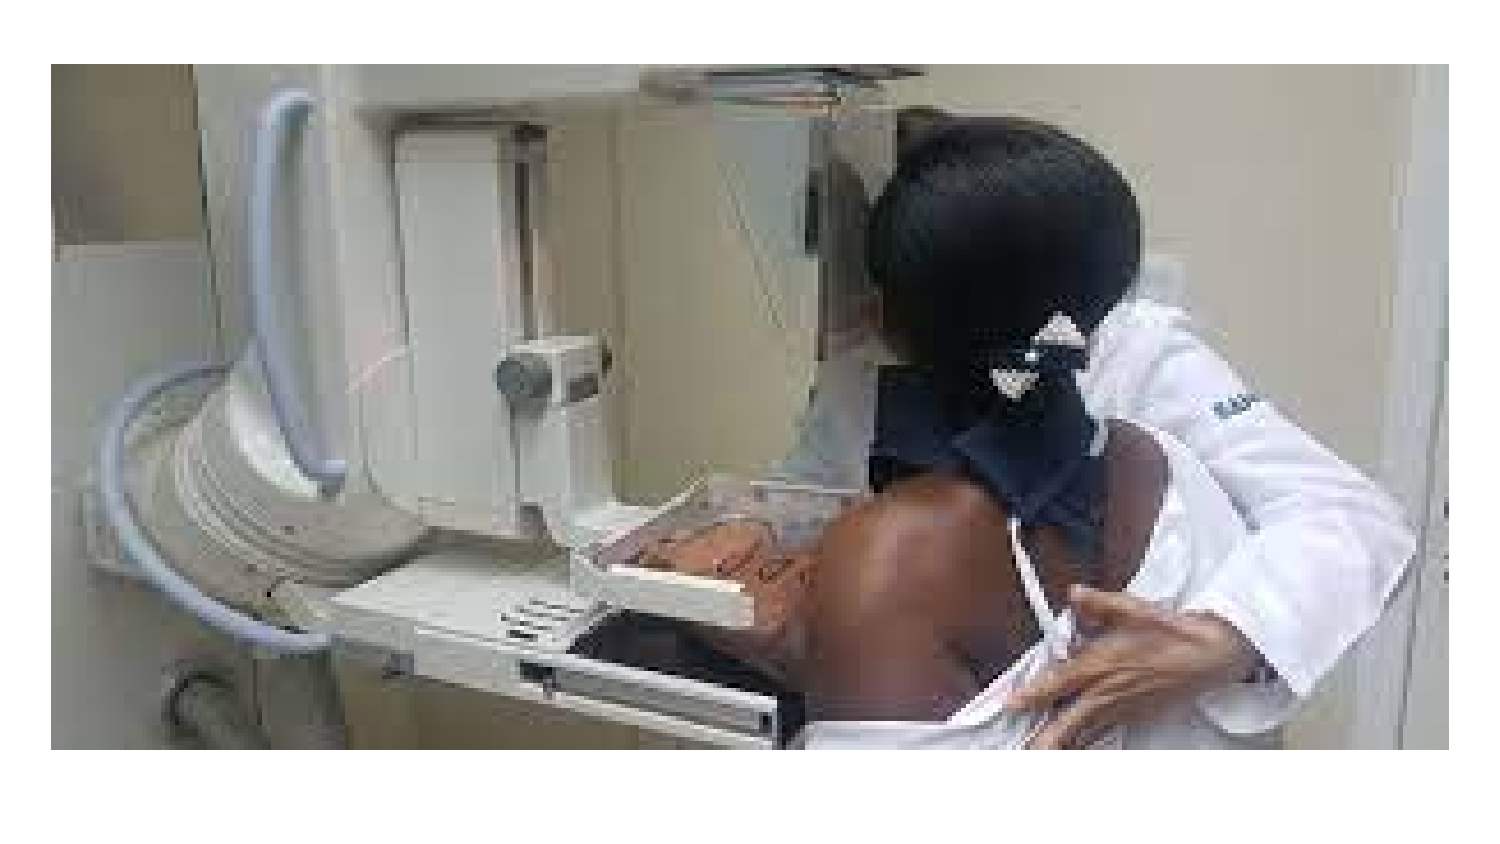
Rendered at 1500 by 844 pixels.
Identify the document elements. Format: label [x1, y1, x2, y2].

picture [50, 64, 1450, 750]
